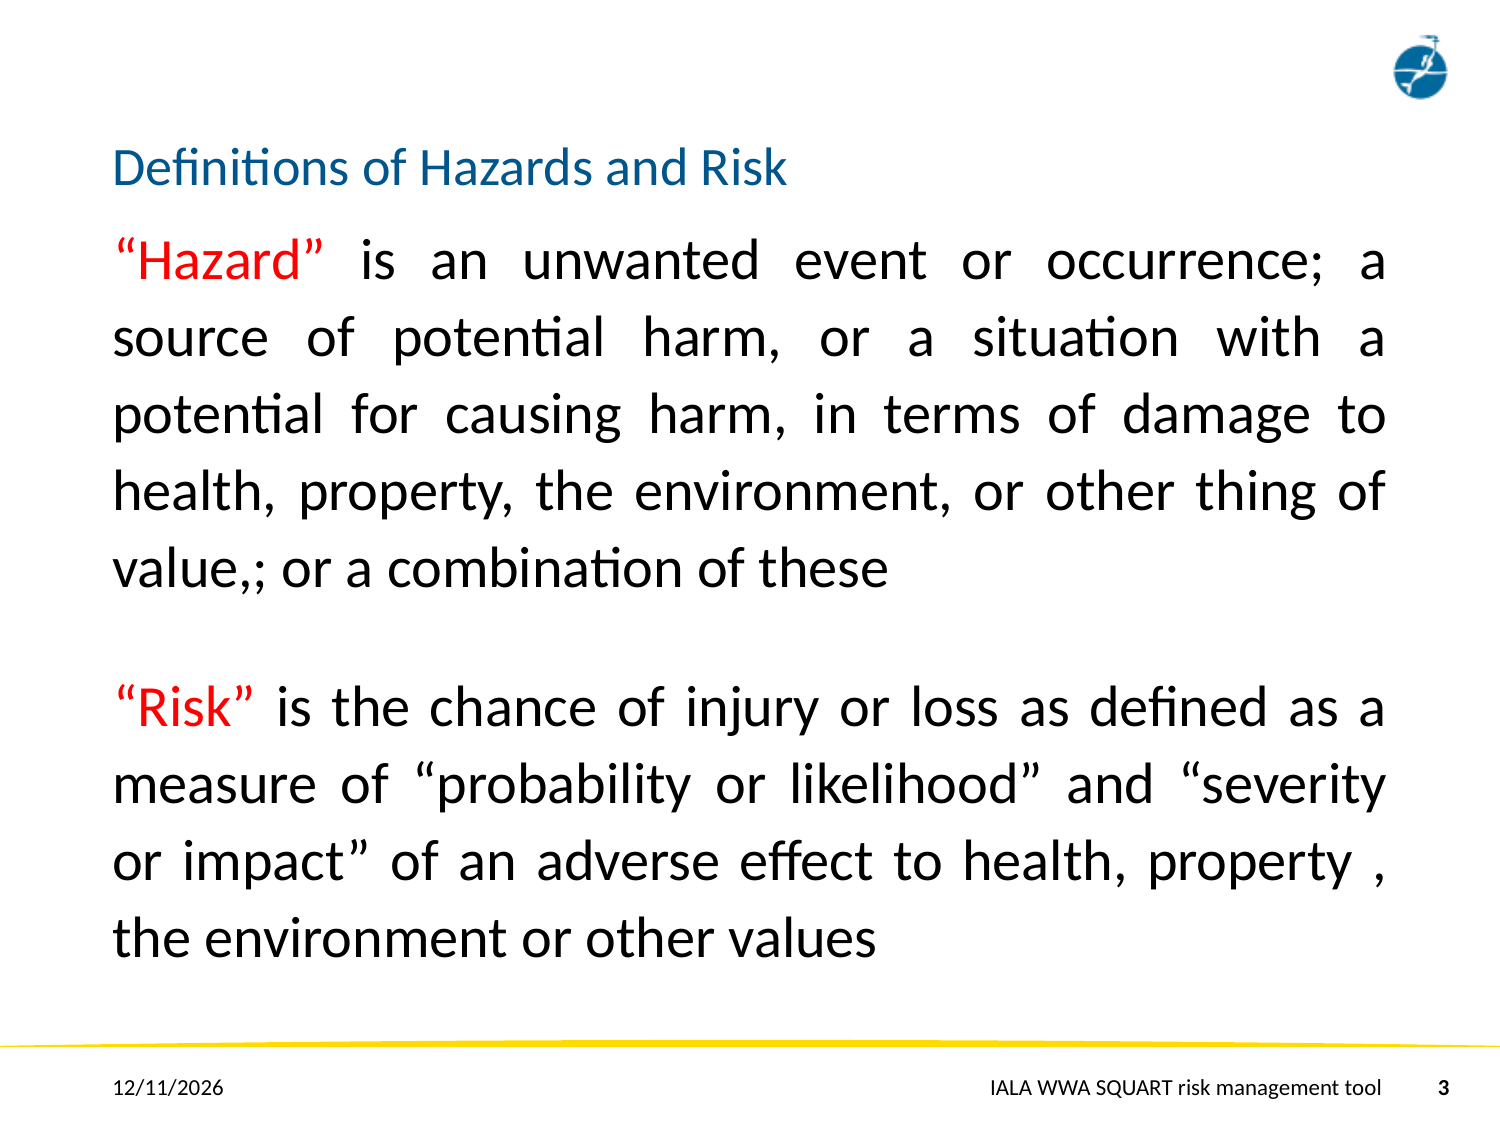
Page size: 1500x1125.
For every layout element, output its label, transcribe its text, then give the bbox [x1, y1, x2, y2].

slide_number 3 [1387, 1046, 1500, 1125]
list “Hazard” is an unwanted event or occurrence; a source of potential harm, or a situation with a potential for causing harm, in terms of damage to health, property, the environment, or other thing of value,; or a combination of these “Risk” is the chance of injury or loss as defined as a measure of “probability or likelihood” and “severity or impact” of an adverse effect to health, property , the environment or other values [112, 214, 1388, 1024]
footer IALA WWA SQUART risk management tool [466, 1046, 1387, 1125]
title Definitions of Hazards and Risk [112, 42, 1388, 197]
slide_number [112, 1046, 461, 1125]
